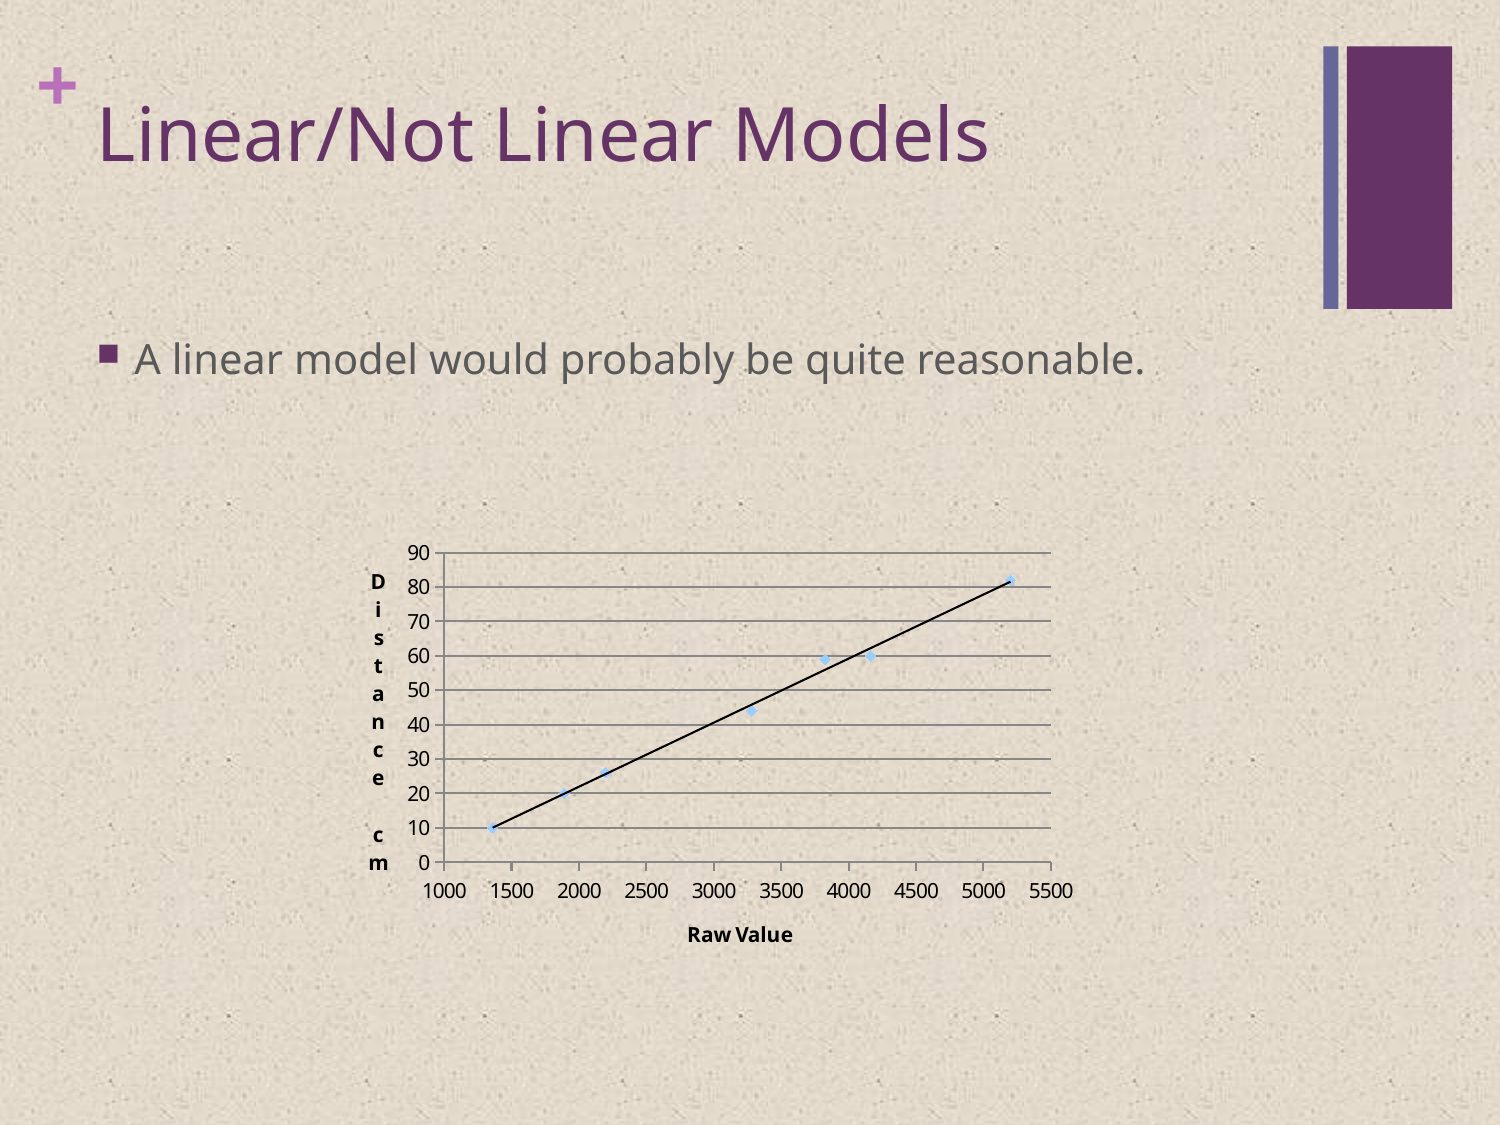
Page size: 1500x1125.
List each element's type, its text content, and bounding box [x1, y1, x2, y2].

list A linear model would probably be quite reasonable. [81, 324, 1322, 1005]
chart [337, 529, 1089, 981]
title Linear/Not Linear Models [81, 79, 1322, 263]
picture [0, 0, 1500, 1125]
